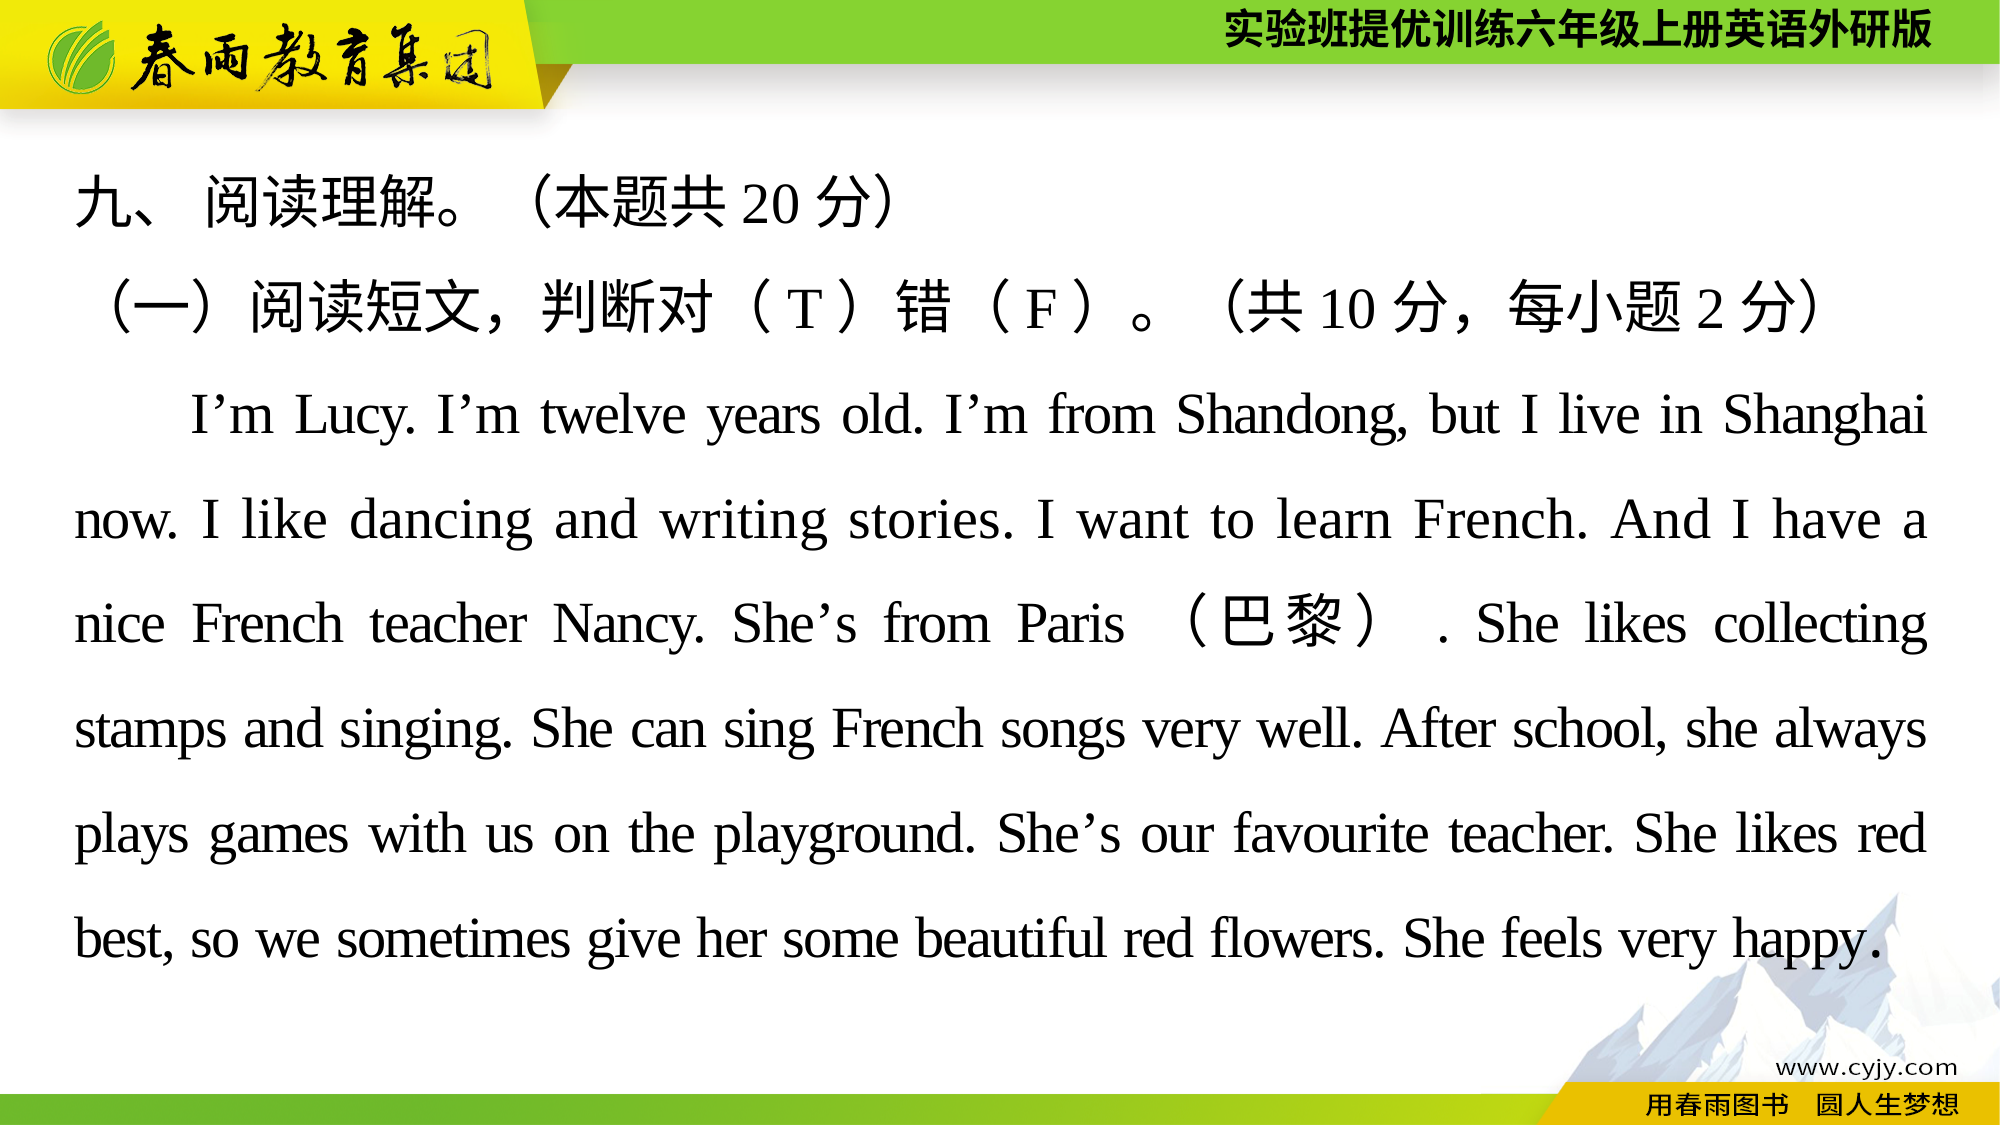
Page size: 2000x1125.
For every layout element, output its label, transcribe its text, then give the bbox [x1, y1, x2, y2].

list 九、 阅读理解。（本题共20分） （一）阅读短文，判断对（T）错（F）。（共10分，每小题2分） I’m Lucy. I’m twelve years old. I’m from Shandong, but I live in Shanghai now. I like dancing and writing stories. I want to learn French. And I have a nice French teacher Nancy. She’s from Paris（巴黎）. She likes collecting stamps and singing. She can sing French songs very well. After school, she always plays games with us on the playground. She’s our favourite teacher. She likes red best, so we sometimes give her some beautiful red flowers. She feels very happy. [59, 122, 1944, 973]
picture [0, 0, 2000, 1125]
